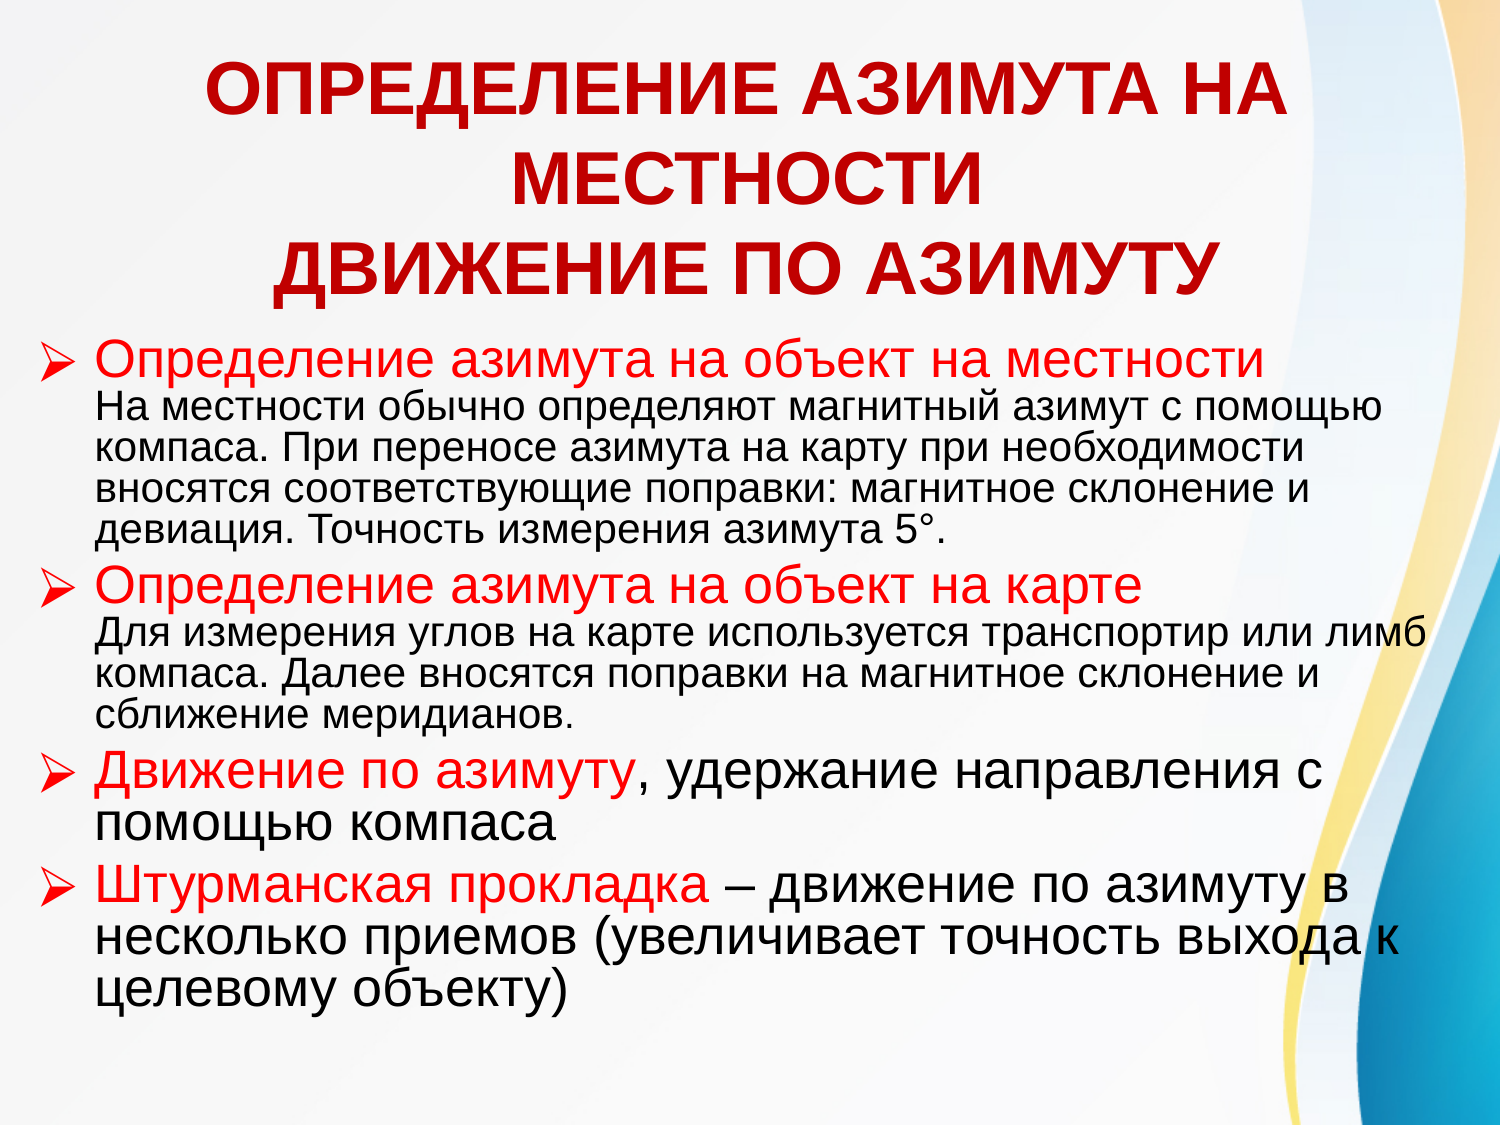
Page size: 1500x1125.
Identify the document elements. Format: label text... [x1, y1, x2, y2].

title ОПРЕДЕЛЕНИЕ АЗИМУТА НА МЕСТНОСТИ ДВИЖЕНИЕ ПО АЗИМУТУ [34, 105, 1461, 244]
picture [0, 0, 1500, 1125]
list Определение азимута на объект на местности На местности обычно определяют магнитный азимут с помощью компаса. При переносе азимута на карту при необходимости вносятся соответствующие поправки: магнитное склонение и девиация. Точность измерения азимута 5°. Определение азимута на объект на карте Для измерения углов на карте используется транспортир или лимб компаса. Далее вносятся поправки на магнитное склонение и сближение меридианов. Движение по азимуту, удержание направления с помощью компаса Штурманская прокладка – движение по азимуту в несколько приемов (увеличивает точность выхода к целевому объекту) [23, 280, 1476, 1102]
